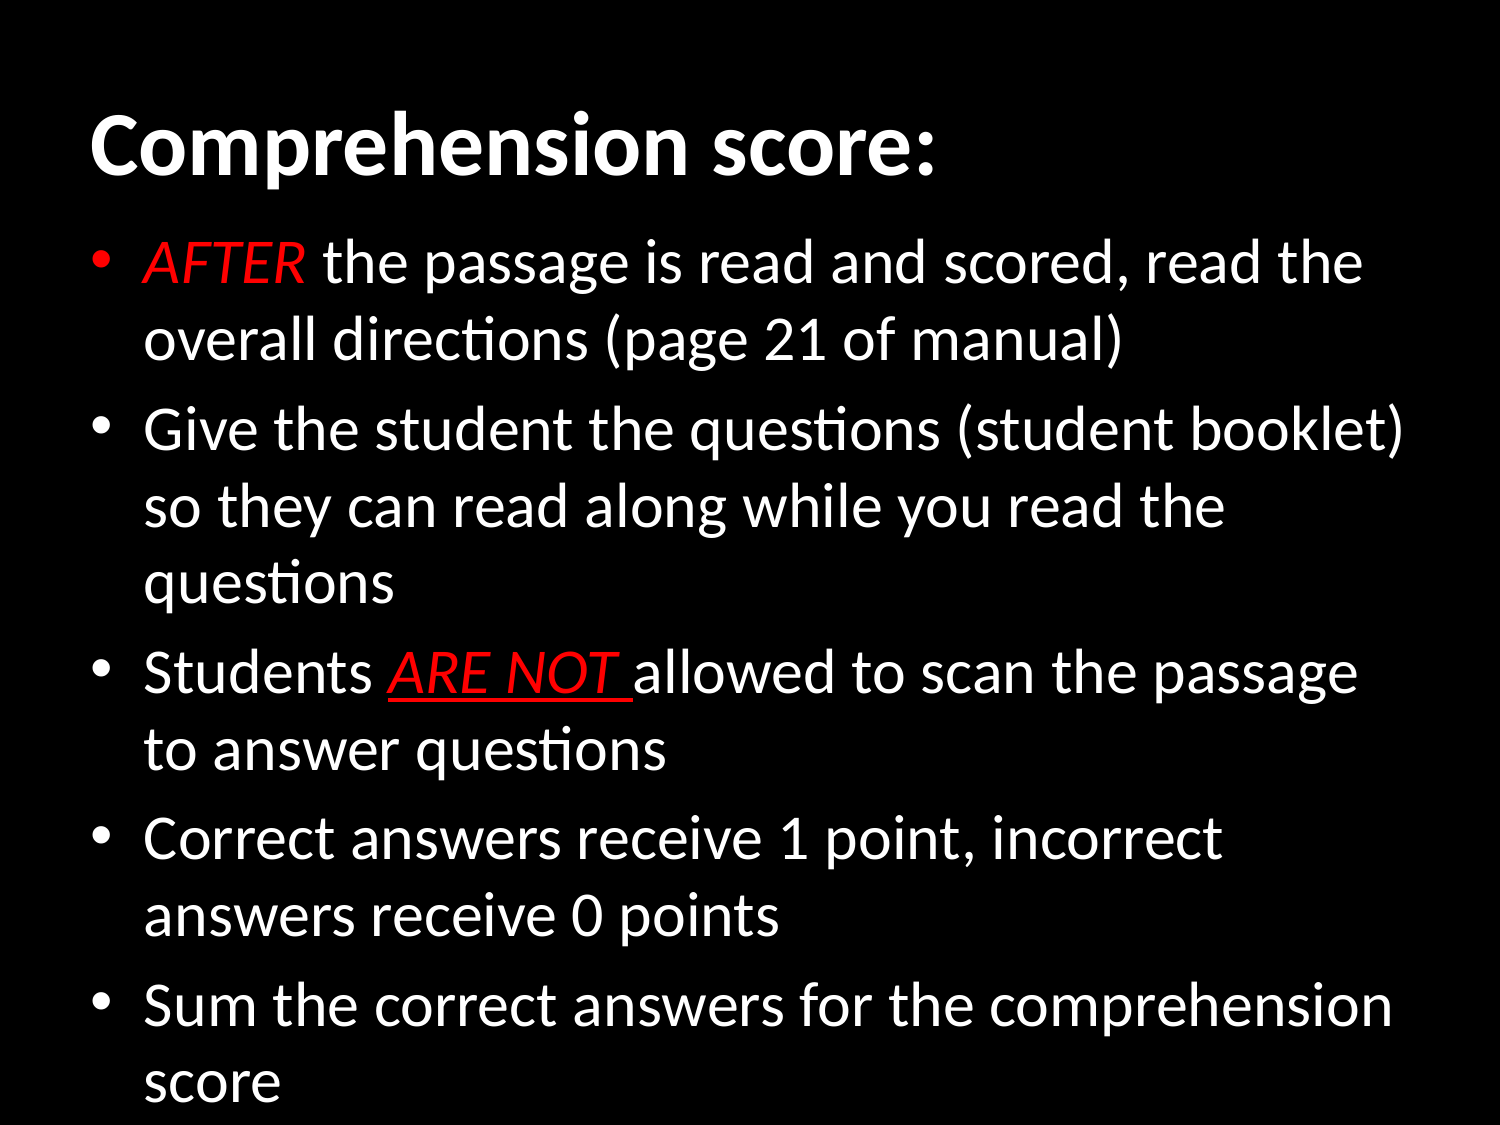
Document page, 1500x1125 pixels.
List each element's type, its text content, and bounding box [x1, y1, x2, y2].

title Comprehension score: [75, 45, 1425, 212]
list AFTER the passage is read and scored, read the overall directions (page 21 of manual) Give the student the questions (student booklet) so they can read along while you read the questions Students ARE NOT allowed to scan the passage to answer questions Correct answers receive 1 point, incorrect answers receive 0 points Sum the correct answers for the comprehension score [75, 212, 1425, 1125]
